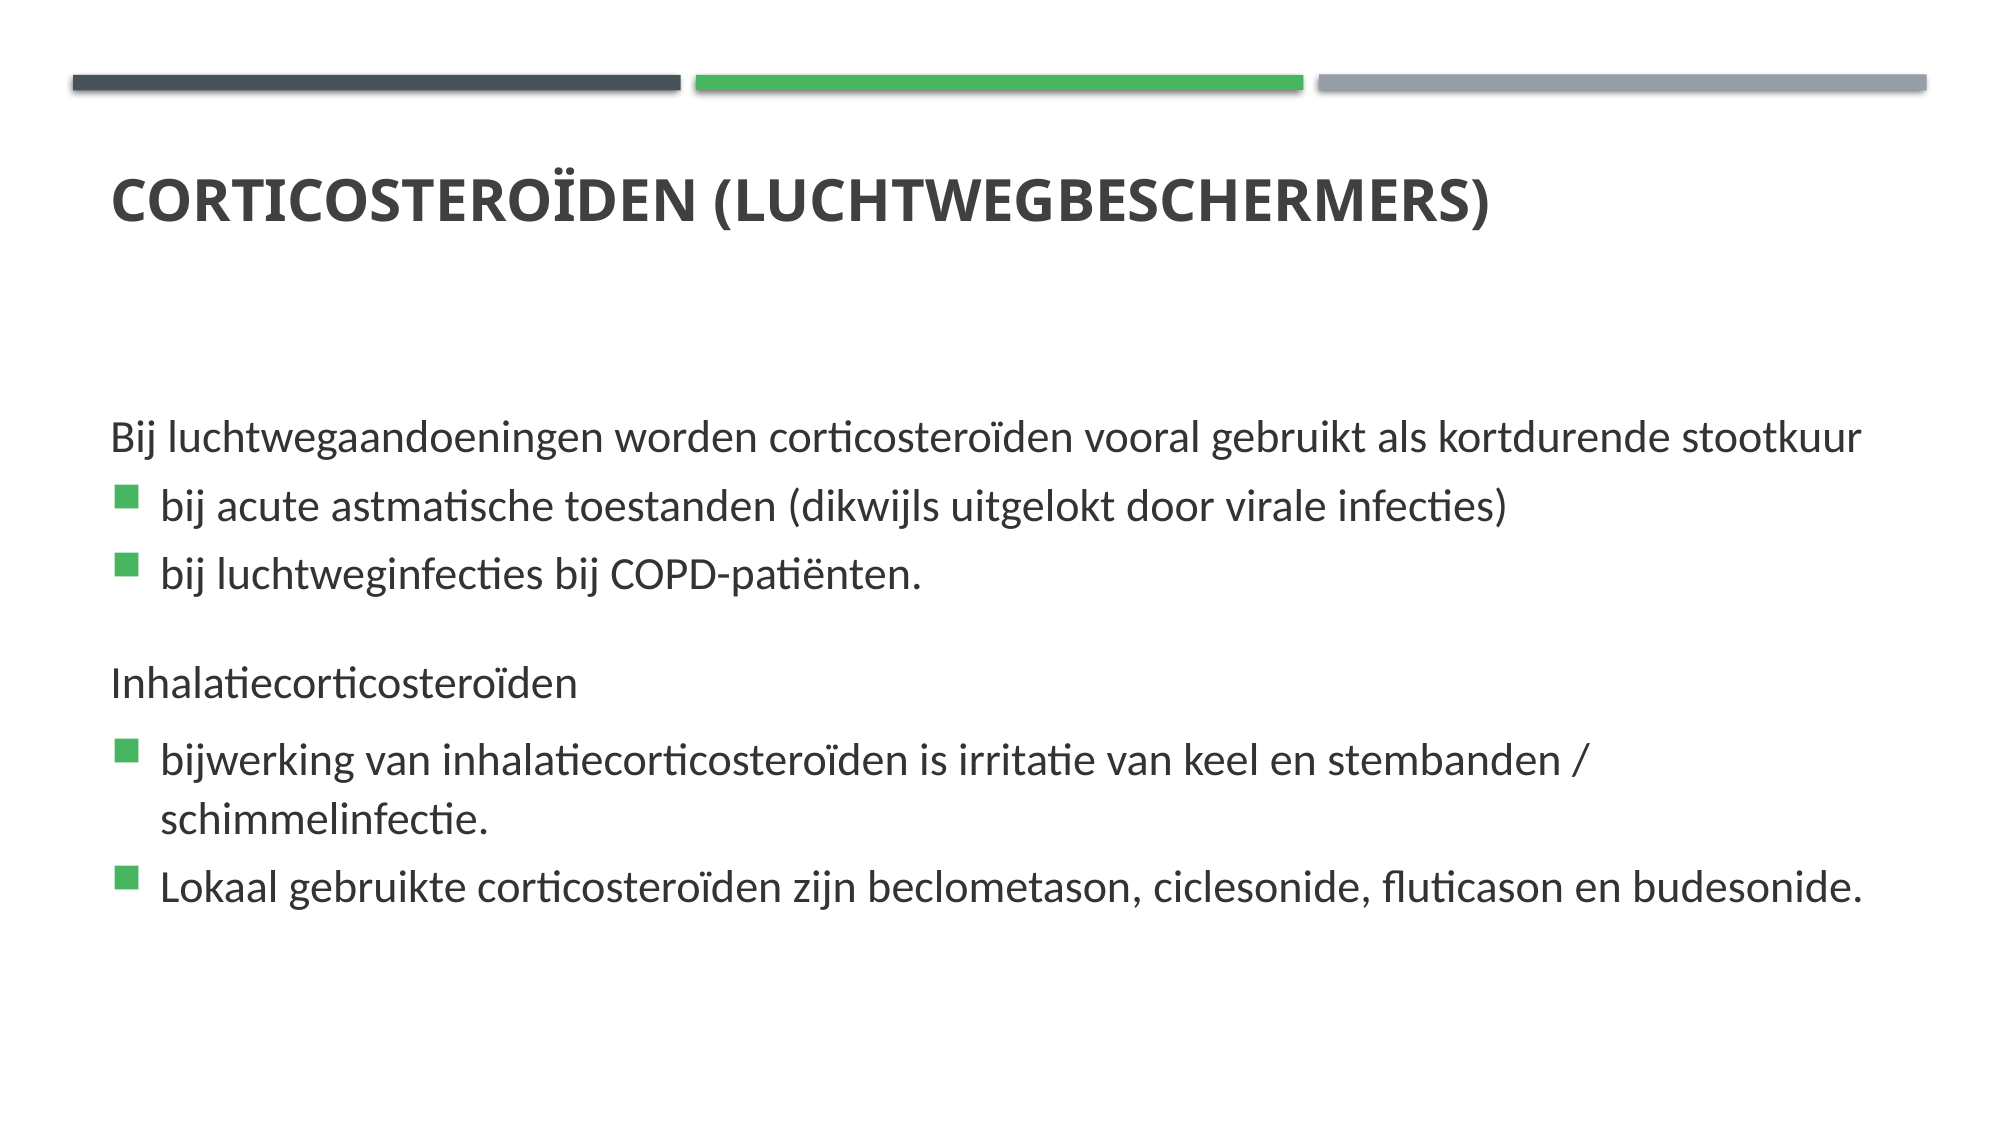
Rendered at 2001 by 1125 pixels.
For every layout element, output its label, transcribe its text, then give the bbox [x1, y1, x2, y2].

list Bij luchtwegaandoeningen worden corticosteroïden vooral gebruikt als kortdurende stootkuur bij acute astmatische toestanden (dikwijls uitgelokt door virale infecties) bij luchtweginfecties bij COPD-patiënten. Inhalatiecorticosteroïden bijwerking van inhalatiecorticosteroïden is irritatie van keel en stembanden / schimmelinfectie. Lokaal gebruikte corticosteroïden zijn beclometason, ciclesonide, fluticason en budesonide. [95, 383, 1905, 981]
title Corticosteroïden (luchtwegbeschermers) [95, 115, 1905, 311]
